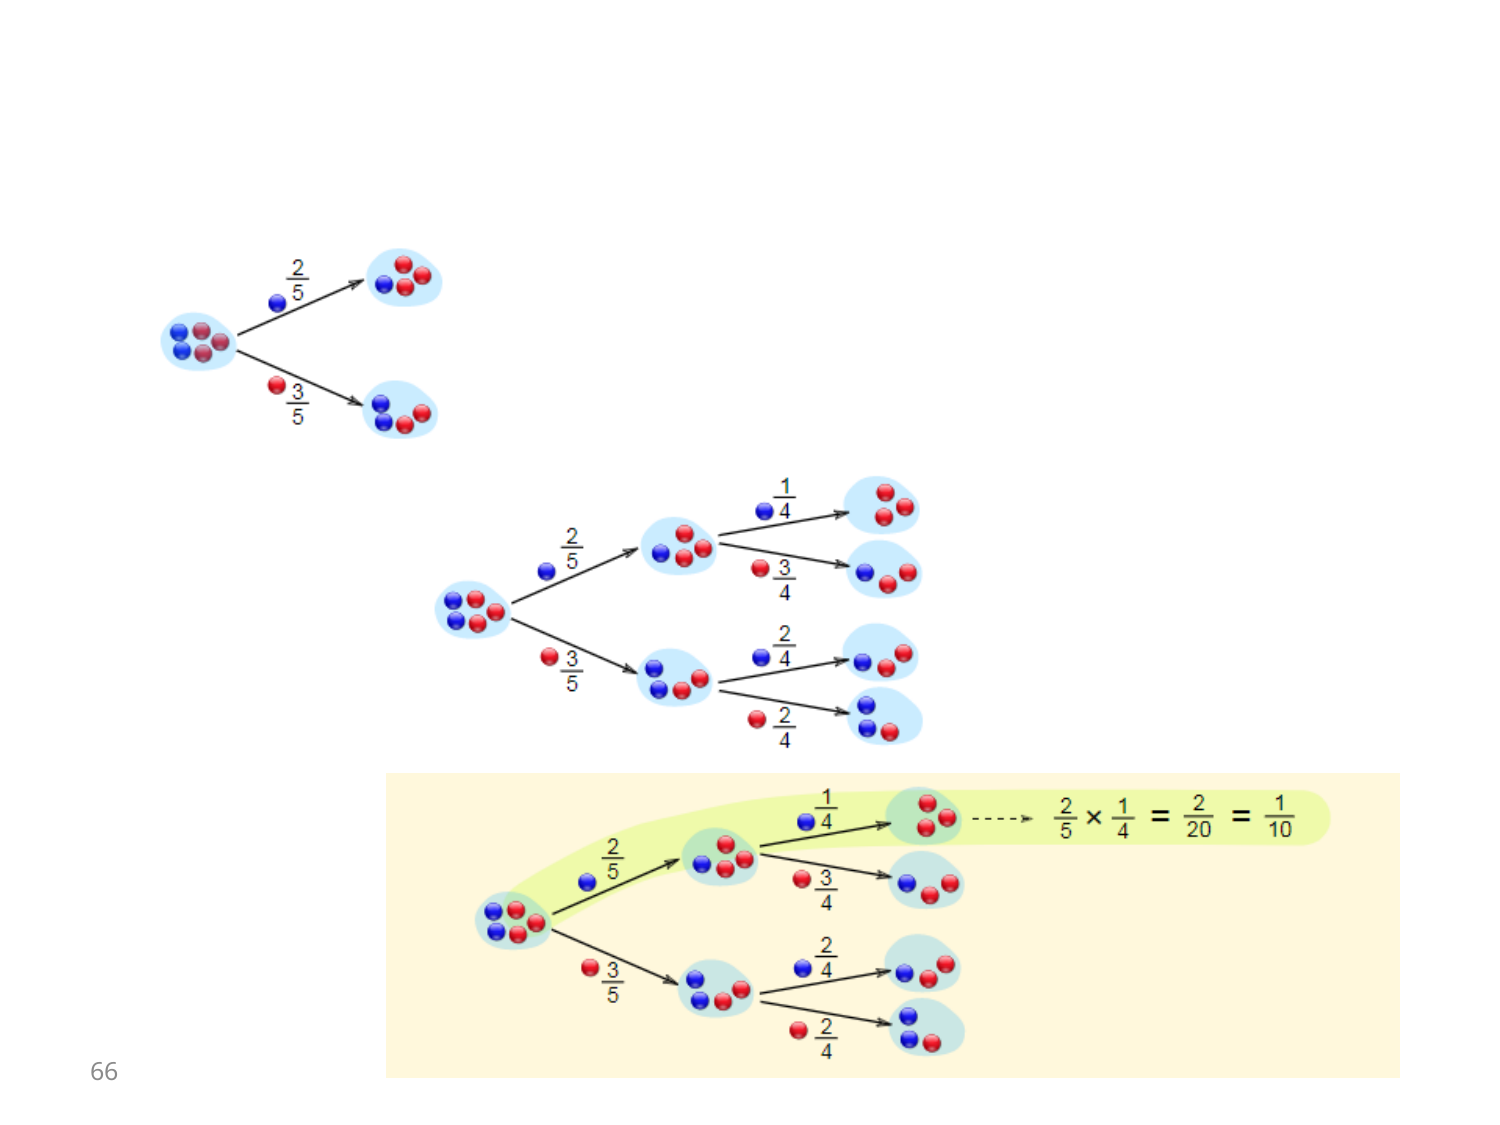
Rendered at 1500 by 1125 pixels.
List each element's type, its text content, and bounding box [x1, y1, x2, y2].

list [116, 222, 488, 461]
slide_number 66 [75, 1042, 425, 1103]
picture [362, 456, 1031, 767]
picture [386, 773, 1400, 1079]
